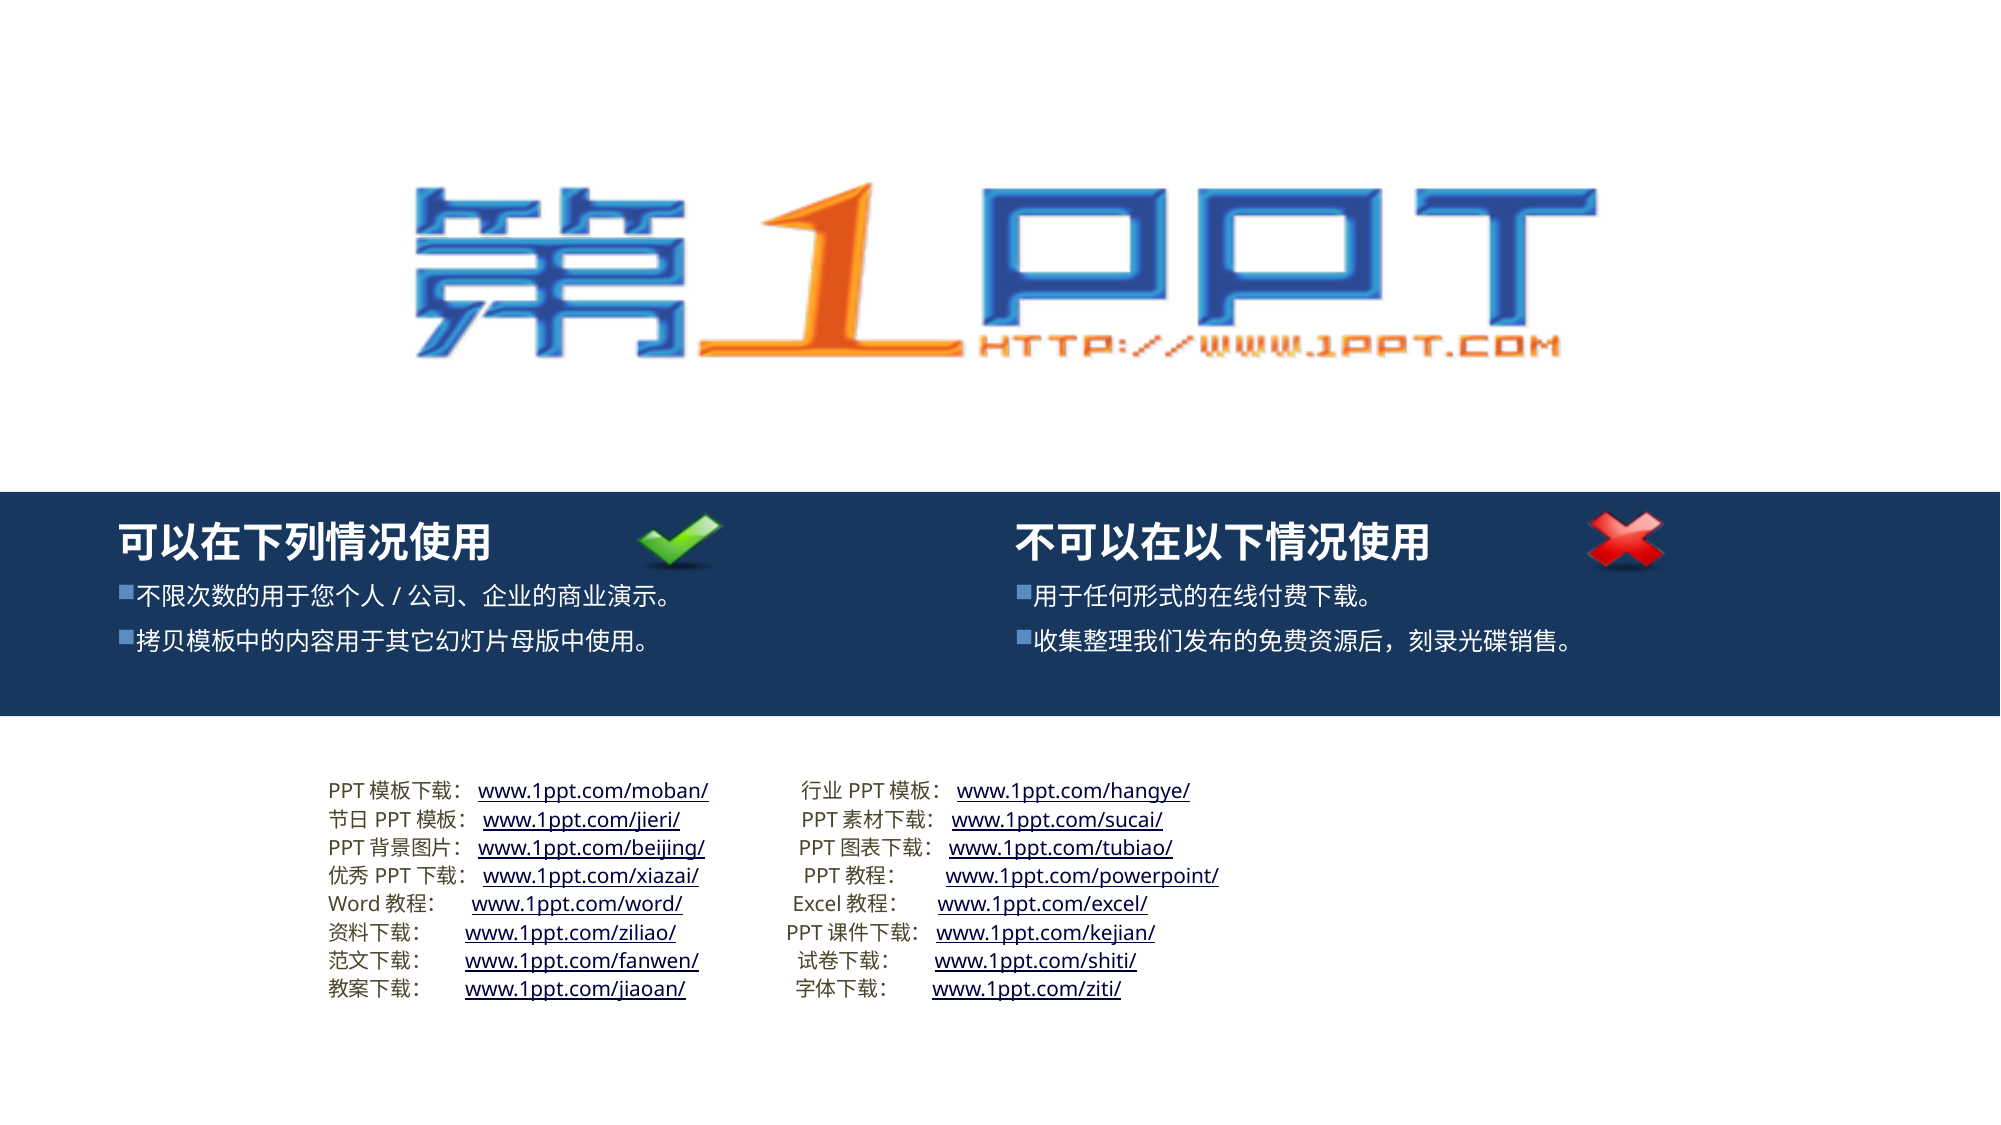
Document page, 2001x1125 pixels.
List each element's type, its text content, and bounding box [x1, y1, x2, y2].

text_box 不可以在以下情况使用 用于任何形式的在线付费下载。 收集整理我们发布的免费资源后，刻录光碟销售。 [999, 508, 1898, 762]
picture [637, 507, 724, 573]
picture [179, 51, 1867, 492]
picture [1581, 507, 1669, 573]
text_box 可以在下列情况使用 不限次数的用于您个人/公司、企业的商业演示。 拷贝模板中的内容用于其它幻灯片母版中使用。 [102, 508, 1000, 774]
text_box PPT模板下载：www.1ppt.com/moban/ 行业PPT模板：www.1ppt.com/hangye/ 节日PPT模板：www.1ppt.com/jieri/ PPT素材下载：www.1ppt.com/sucai/ PPT背景图片：www.1ppt.com/beijing/ PPT图表下载：www.1ppt.com/tubiao/ 优秀PPT下载：www.1ppt.com/xiazai/ PPT教程： www.1ppt.com/powerpoint/ Word教程： www.1ppt.com/word/ Excel教程： www.1ppt.com/excel/ 资料下载： www.1ppt.com/ziliao/ PPT课件下载：www.1ppt.com/kejian/ 范文下载： www.1ppt.com/fanwen/ 试卷下载： www.1ppt.com/shiti/ 教案下载： www.1ppt.com/jiaoan/ 字体下载： www.1ppt.com/ziti/ [315, 785, 1731, 997]
text_box [0, 491, 2000, 717]
